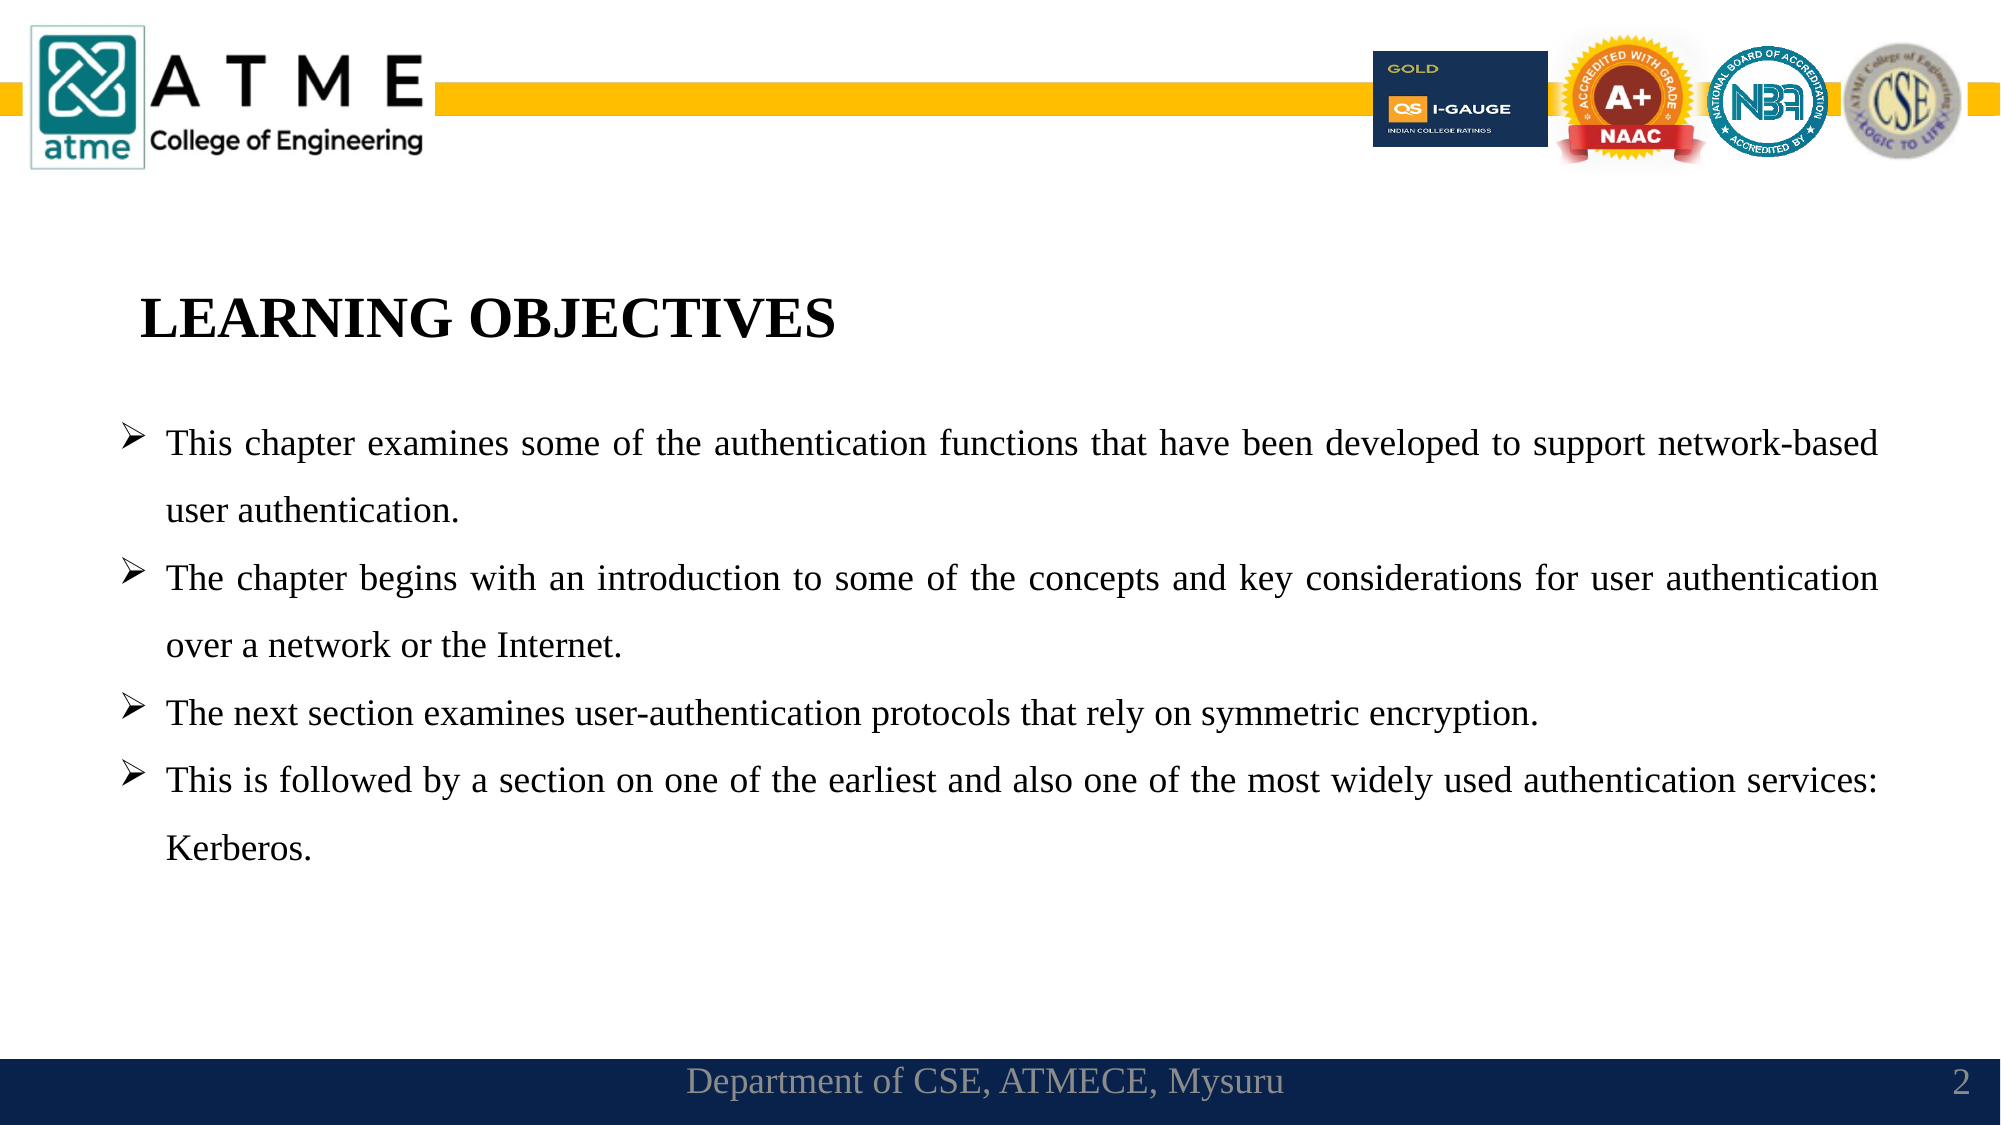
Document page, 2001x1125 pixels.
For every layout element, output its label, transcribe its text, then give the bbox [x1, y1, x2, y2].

picture [1373, 20, 1828, 180]
picture [22, 15, 435, 178]
text_box This chapter examines some of the authentication functions that have been developed to support network-based user authentication. The chapter begins with an introduction to some of the concepts and key considerations for user authentication over a network or the Internet. The next section examines user-authentication protocols that rely on symmetric encryption. This is followed by a section on one of the earliest and also one of the most widely used authentication services: Kerberos. [104, 387, 1896, 876]
text_box LEARNING OBJECTIVES [125, 271, 1126, 357]
footer Department of CSE, ATMECE, Mysuru [501, 1056, 1470, 1102]
slide_number 2 [1511, 1057, 1972, 1103]
picture [1840, 26, 1968, 176]
picture [0, 1059, 2001, 1125]
